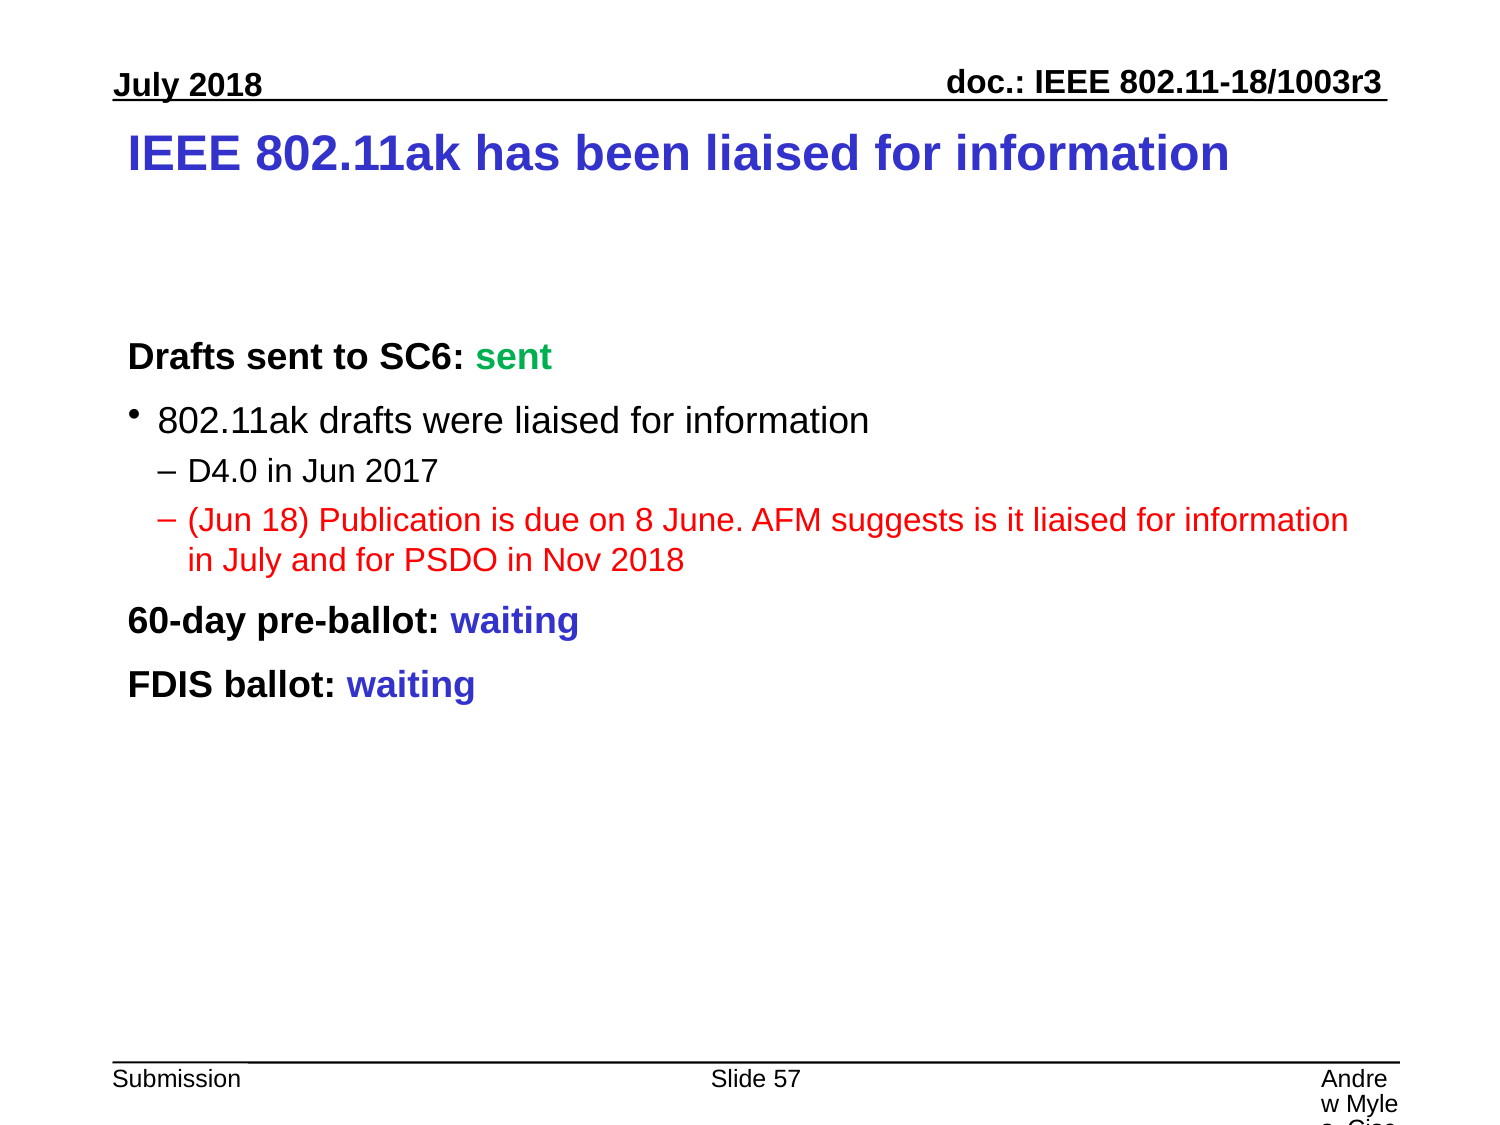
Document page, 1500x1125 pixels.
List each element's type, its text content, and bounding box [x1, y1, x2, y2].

footer Andrew Myles, Cisco [1320, 1061, 1402, 1093]
list Drafts sent to SC6: sent 802.11ak drafts were liaised for information D4.0 in Jun 2017 (Jun 18) Publication is due on 8 June. AFM suggests is it liaised for information in July and for PSDO in Nov 2018 60-day pre-ballot: waiting FDIS ballot: waiting [112, 324, 1388, 1000]
title IEEE 802.11ak has been liaised for information [112, 112, 1388, 288]
slide_number Slide 57 [709, 1061, 803, 1093]
